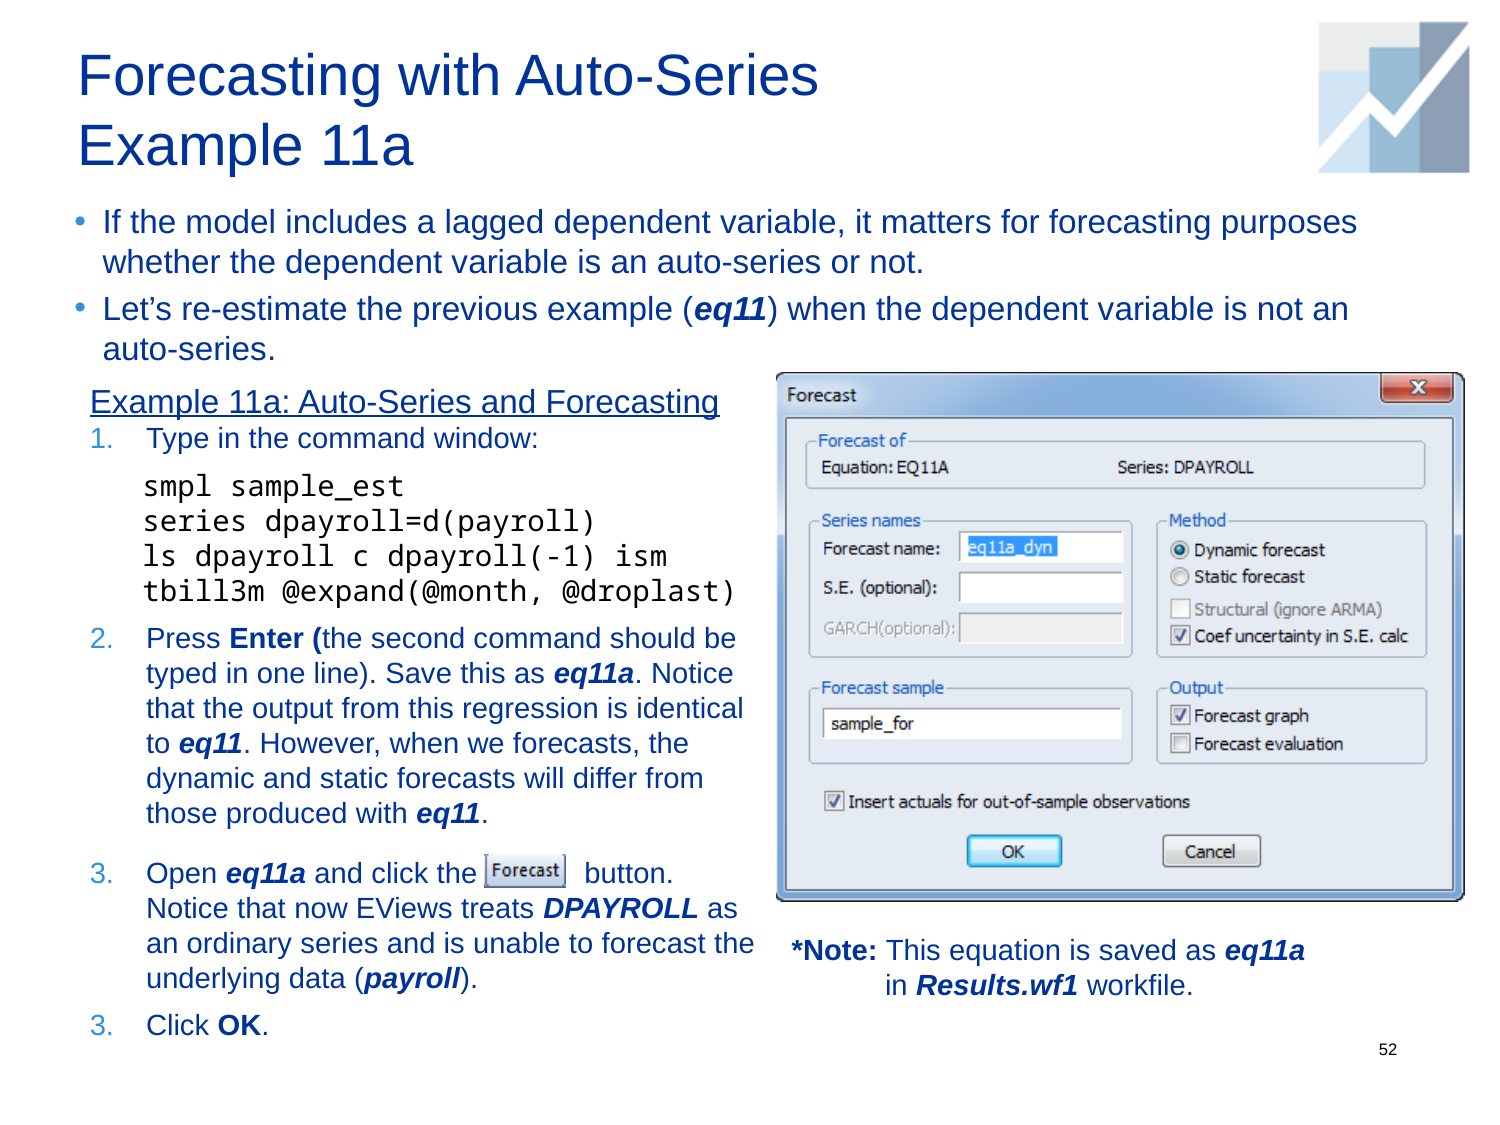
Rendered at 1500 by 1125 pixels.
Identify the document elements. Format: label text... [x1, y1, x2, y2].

title Forecasting with Auto-Series Example 11a [62, 0, 1297, 185]
list If the model includes a lagged dependent variable, it matters for forecasting purposes whether the dependent variable is an auto-series or not. Let’s re-estimate the previous example (eq11) when the dependent variable is not an auto-series. [59, 193, 1413, 400]
slide_number 52 [1262, 1015, 1413, 1067]
picture [1300, 11, 1479, 181]
text_box Example 11a: Auto-Series and Forecasting Type in the command window: smpl sample_est series dpayroll=d(payroll) ls dpayroll c dpayroll(-1) ism tbill3m @expand(@month, @droplast) Press Enter (the second command should be typed in one line). Save this as eq11a. Notice that the output from this regression is identical to eq11. However, when we forecasts, the dynamic and static forecasts will differ from those produced with eq11. Open eq11a and click the button. Notice that now EViews treats DPAYROLL as an ordinary series and is unable to forecast the underlying data (payroll). Click OK. [74, 372, 777, 1060]
picture [484, 854, 566, 888]
picture [776, 372, 1465, 903]
text_box *Note: This equation is saved as eq11a in Results.wf1 workfile. [776, 924, 1347, 1007]
